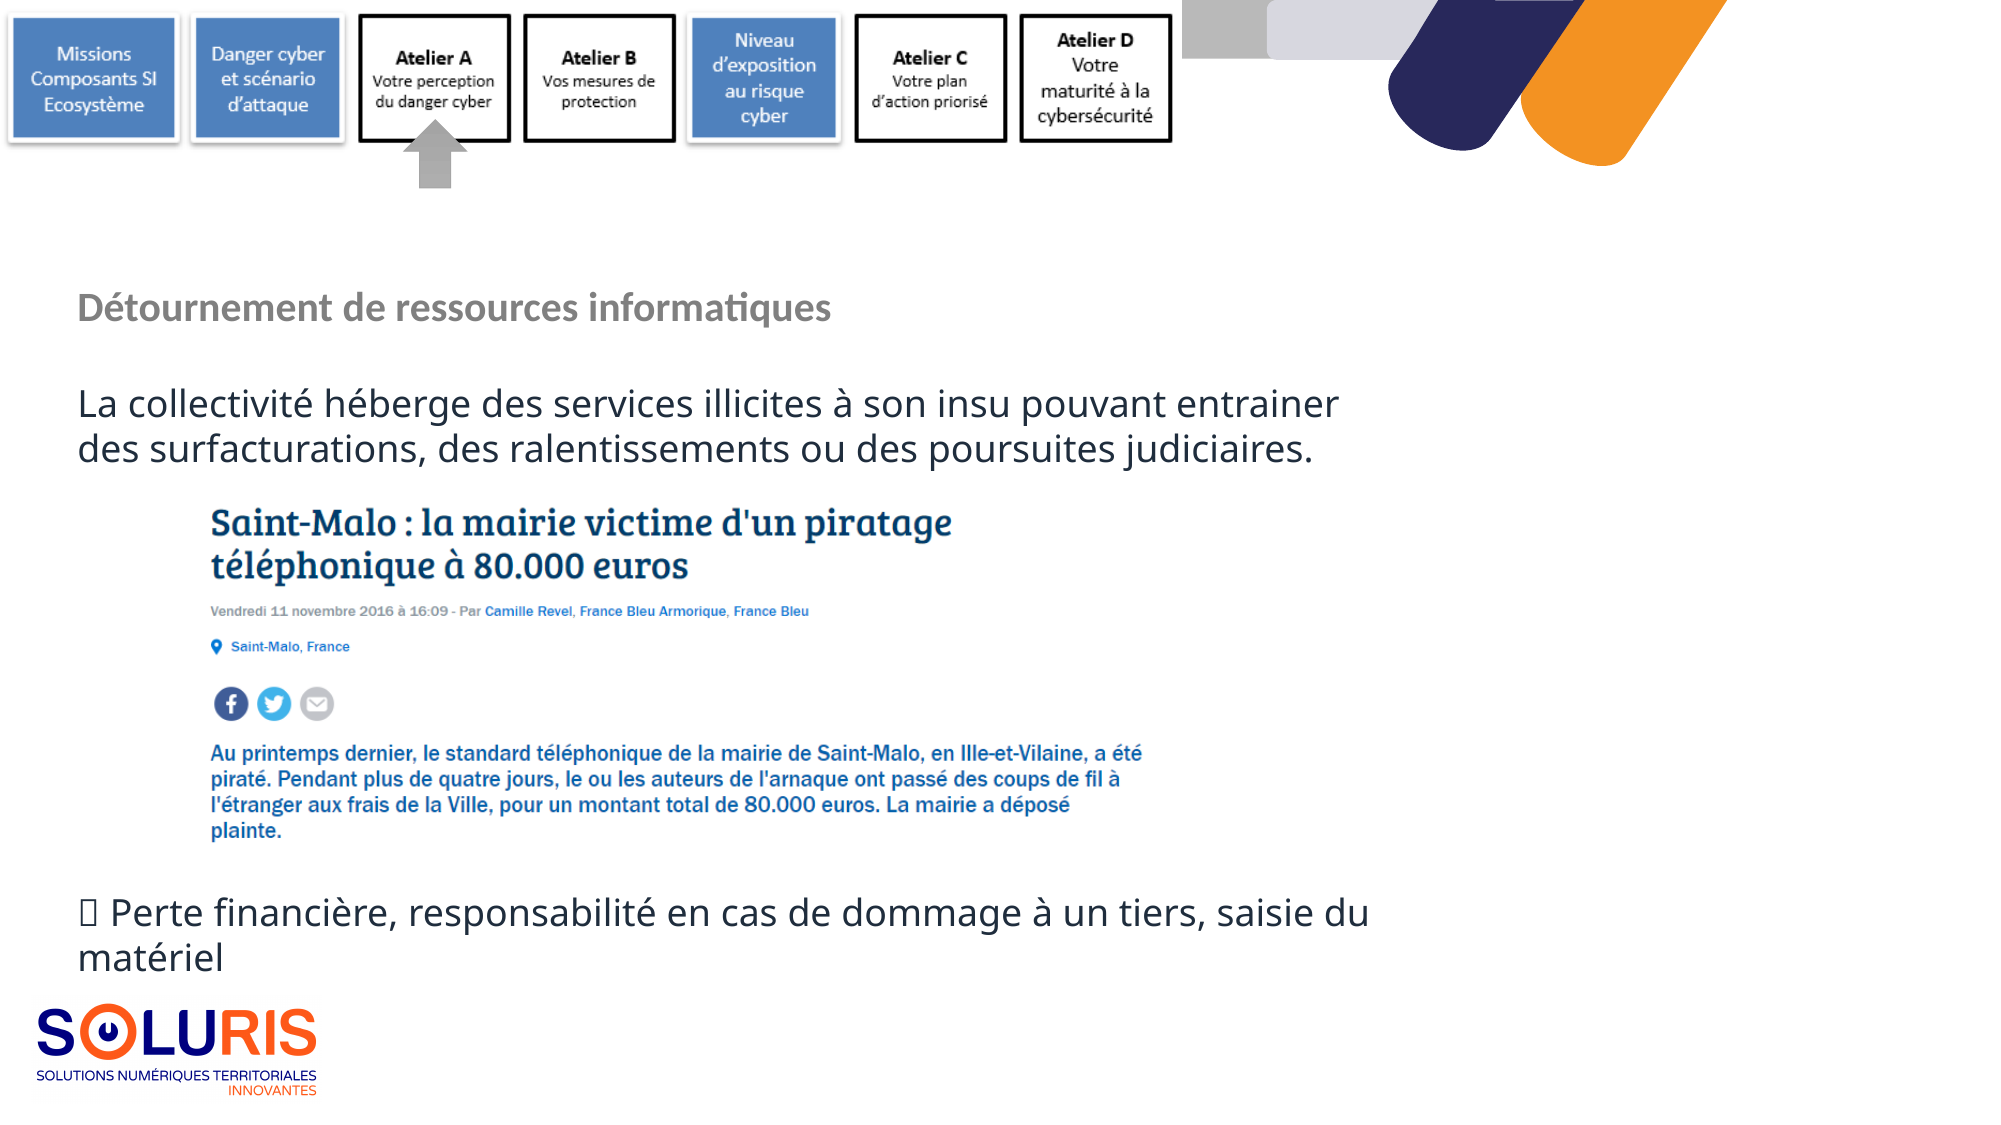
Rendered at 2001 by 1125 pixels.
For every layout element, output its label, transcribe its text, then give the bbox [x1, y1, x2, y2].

text_box Détournement de ressources informatiques La collectivité héberge des services illicites à son insu pouvant entrainer des surfacturations, des ralentissements ou des poursuites judiciaires. [62, 272, 1426, 478]
picture [195, 497, 1151, 853]
picture [30, 995, 322, 1105]
picture [0, 0, 1182, 154]
text_box  Perte financière, responsabilité en cas de dommage à un tiers, saisie du matériel [62, 881, 1426, 987]
text_box [419, 154, 452, 189]
